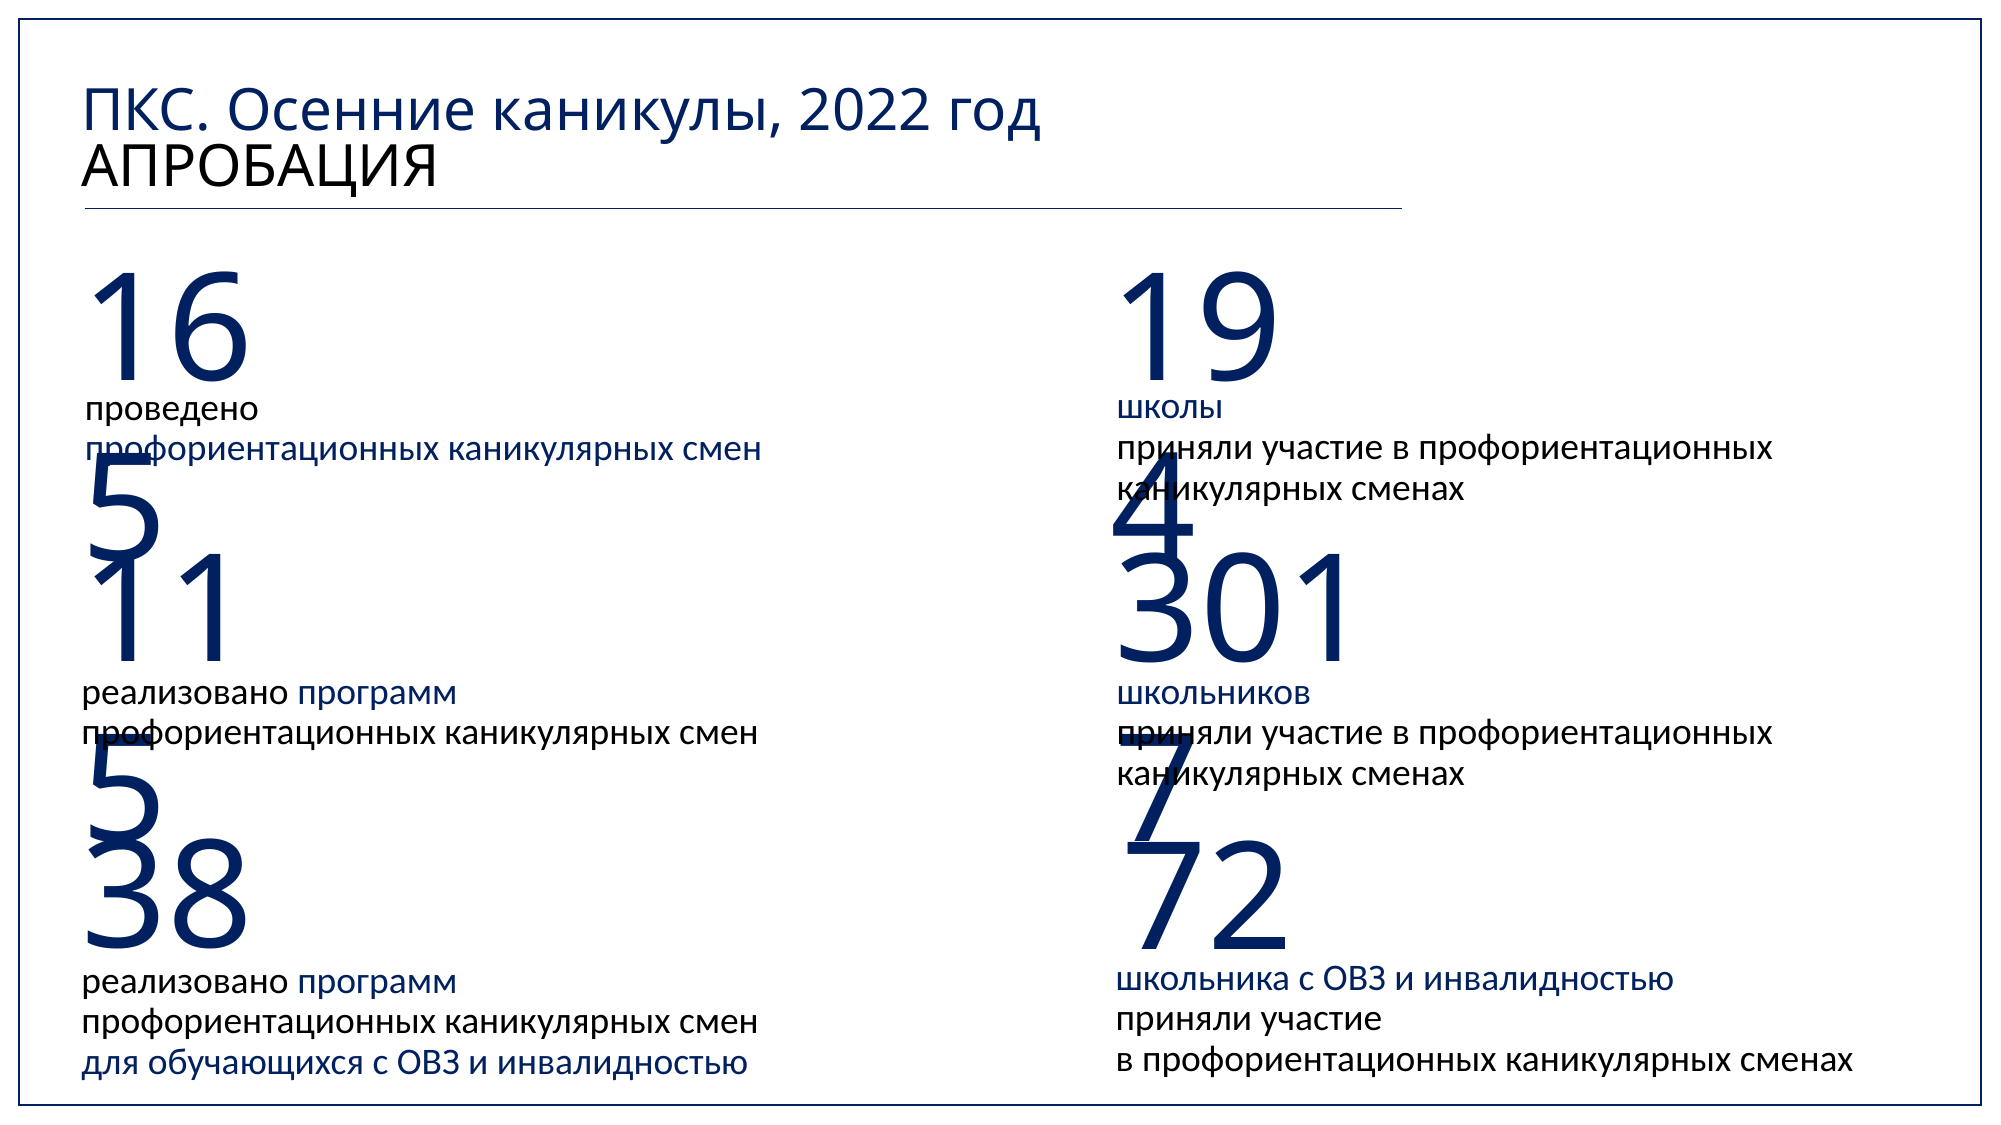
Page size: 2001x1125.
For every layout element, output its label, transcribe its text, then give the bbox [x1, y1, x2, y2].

text_box проведено профориентационных каникулярных смен [69, 380, 852, 476]
text_box 165 [66, 223, 325, 504]
text_box 38 [66, 790, 325, 953]
text_box 194 [1095, 223, 1354, 598]
text_box реализовано программ профориентационных каникулярных смен для обучающихся с ОВЗ и инвалидностью [66, 953, 831, 1090]
text_box 3017 [1099, 516, 1416, 879]
text_box школьников приняли участие в профориентационных каникулярных сменах [1101, 664, 1961, 801]
text_box школы приняли участие в профориентационных каникулярных сменах [1101, 379, 1918, 516]
text_box 115 [66, 761, 325, 790]
text_box школьника с ОВЗ и инвалидностью приняли участие в профориентационных каникулярных сменах [1100, 950, 1959, 1087]
text_box ПКС. Осенние каникулы, 2022 год АПРОБАЦИЯ [66, 78, 1727, 206]
text_box [18, 18, 1982, 1106]
text_box 72 [1106, 791, 1365, 950]
text_box 115 [66, 504, 325, 664]
text_box реализовано программ профориентационных каникулярных смен [66, 664, 900, 761]
